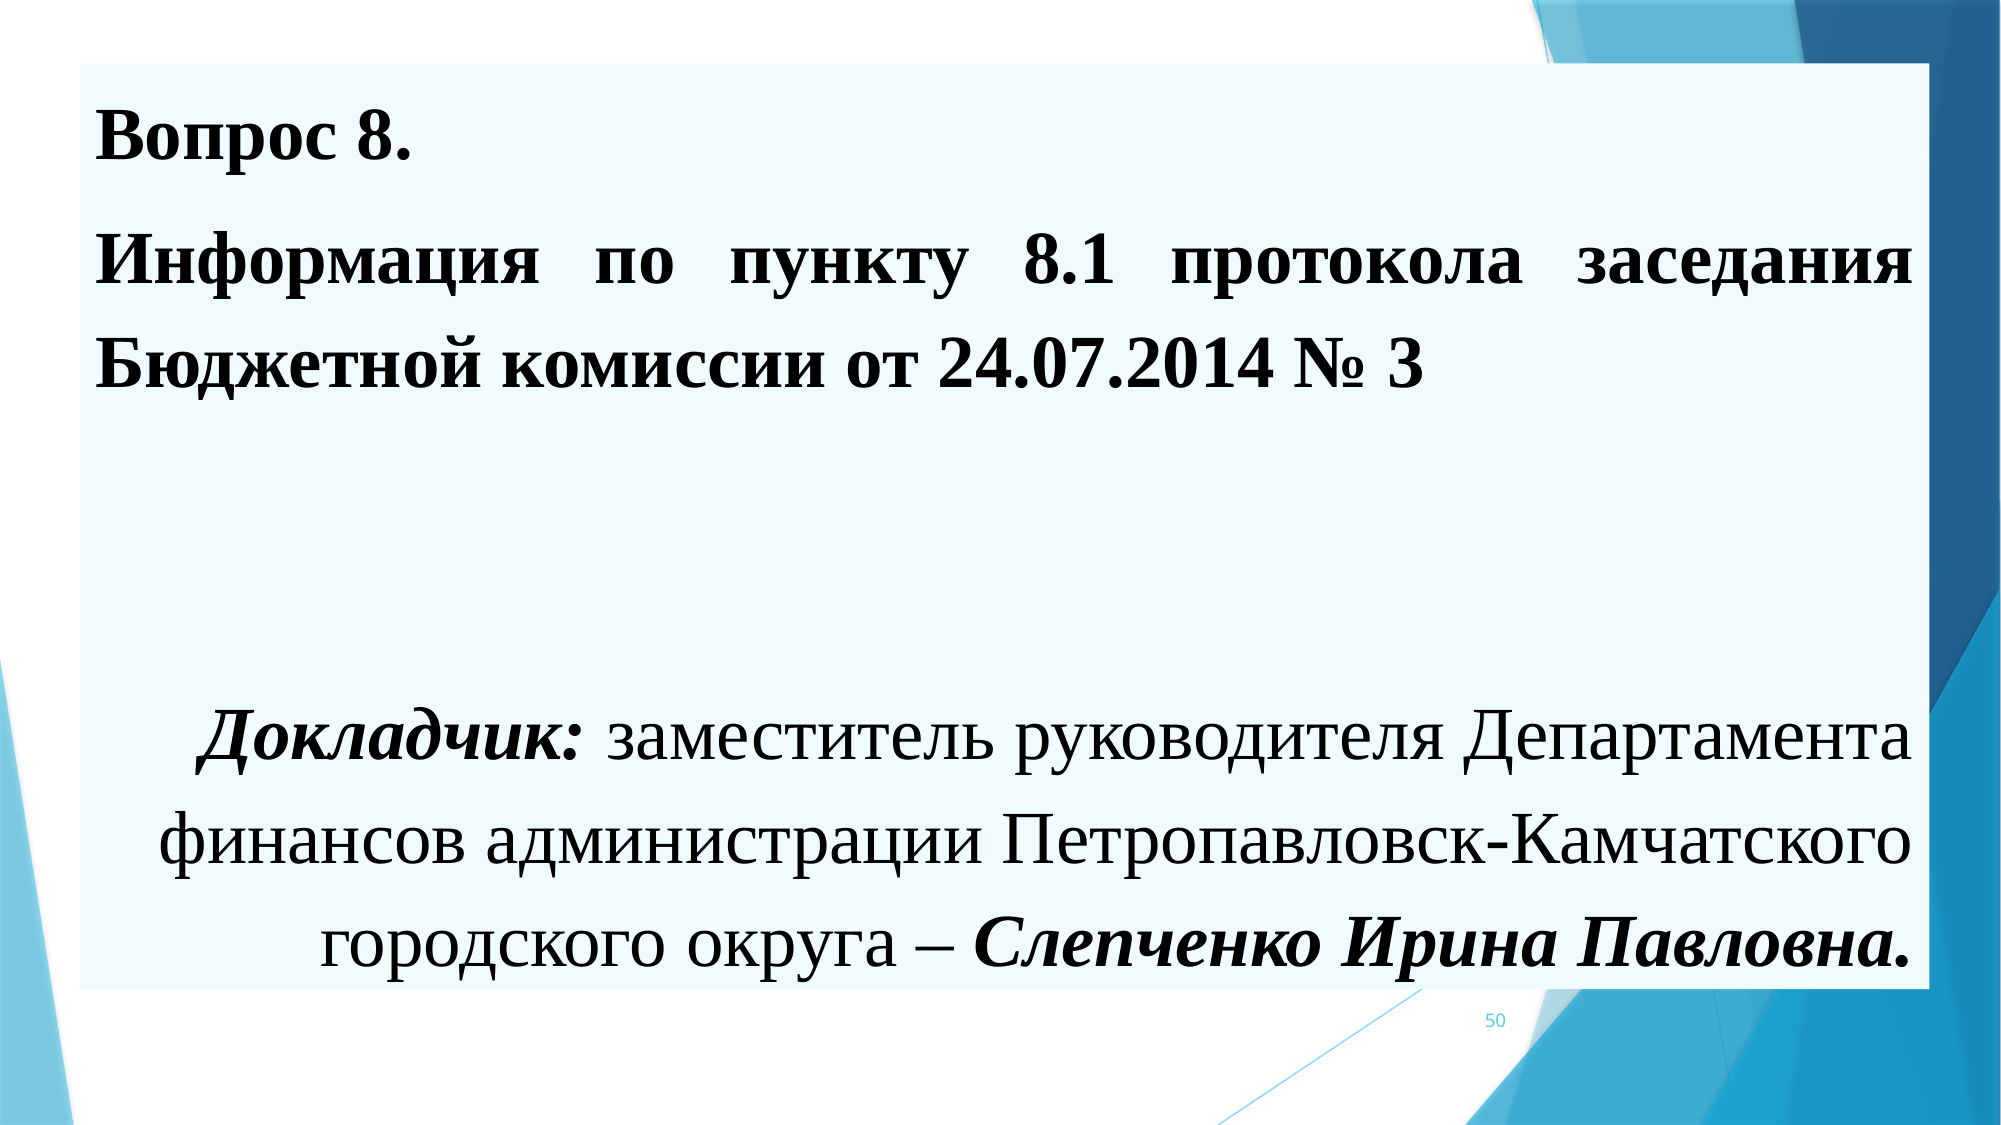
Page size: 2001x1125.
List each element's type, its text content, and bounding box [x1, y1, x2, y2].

slide_number 50 [1409, 991, 1522, 1051]
text_box Вопрос 8. Информация по пункту 8.1 протокола заседания Бюджетной комиссии от 24.07.2014 № 3 Докладчик: заместитель руководителя Департамента финансов администрации Петропавловск-Камчатского городского округа – Слепченко Ирина Павловна. [80, 63, 1930, 990]
